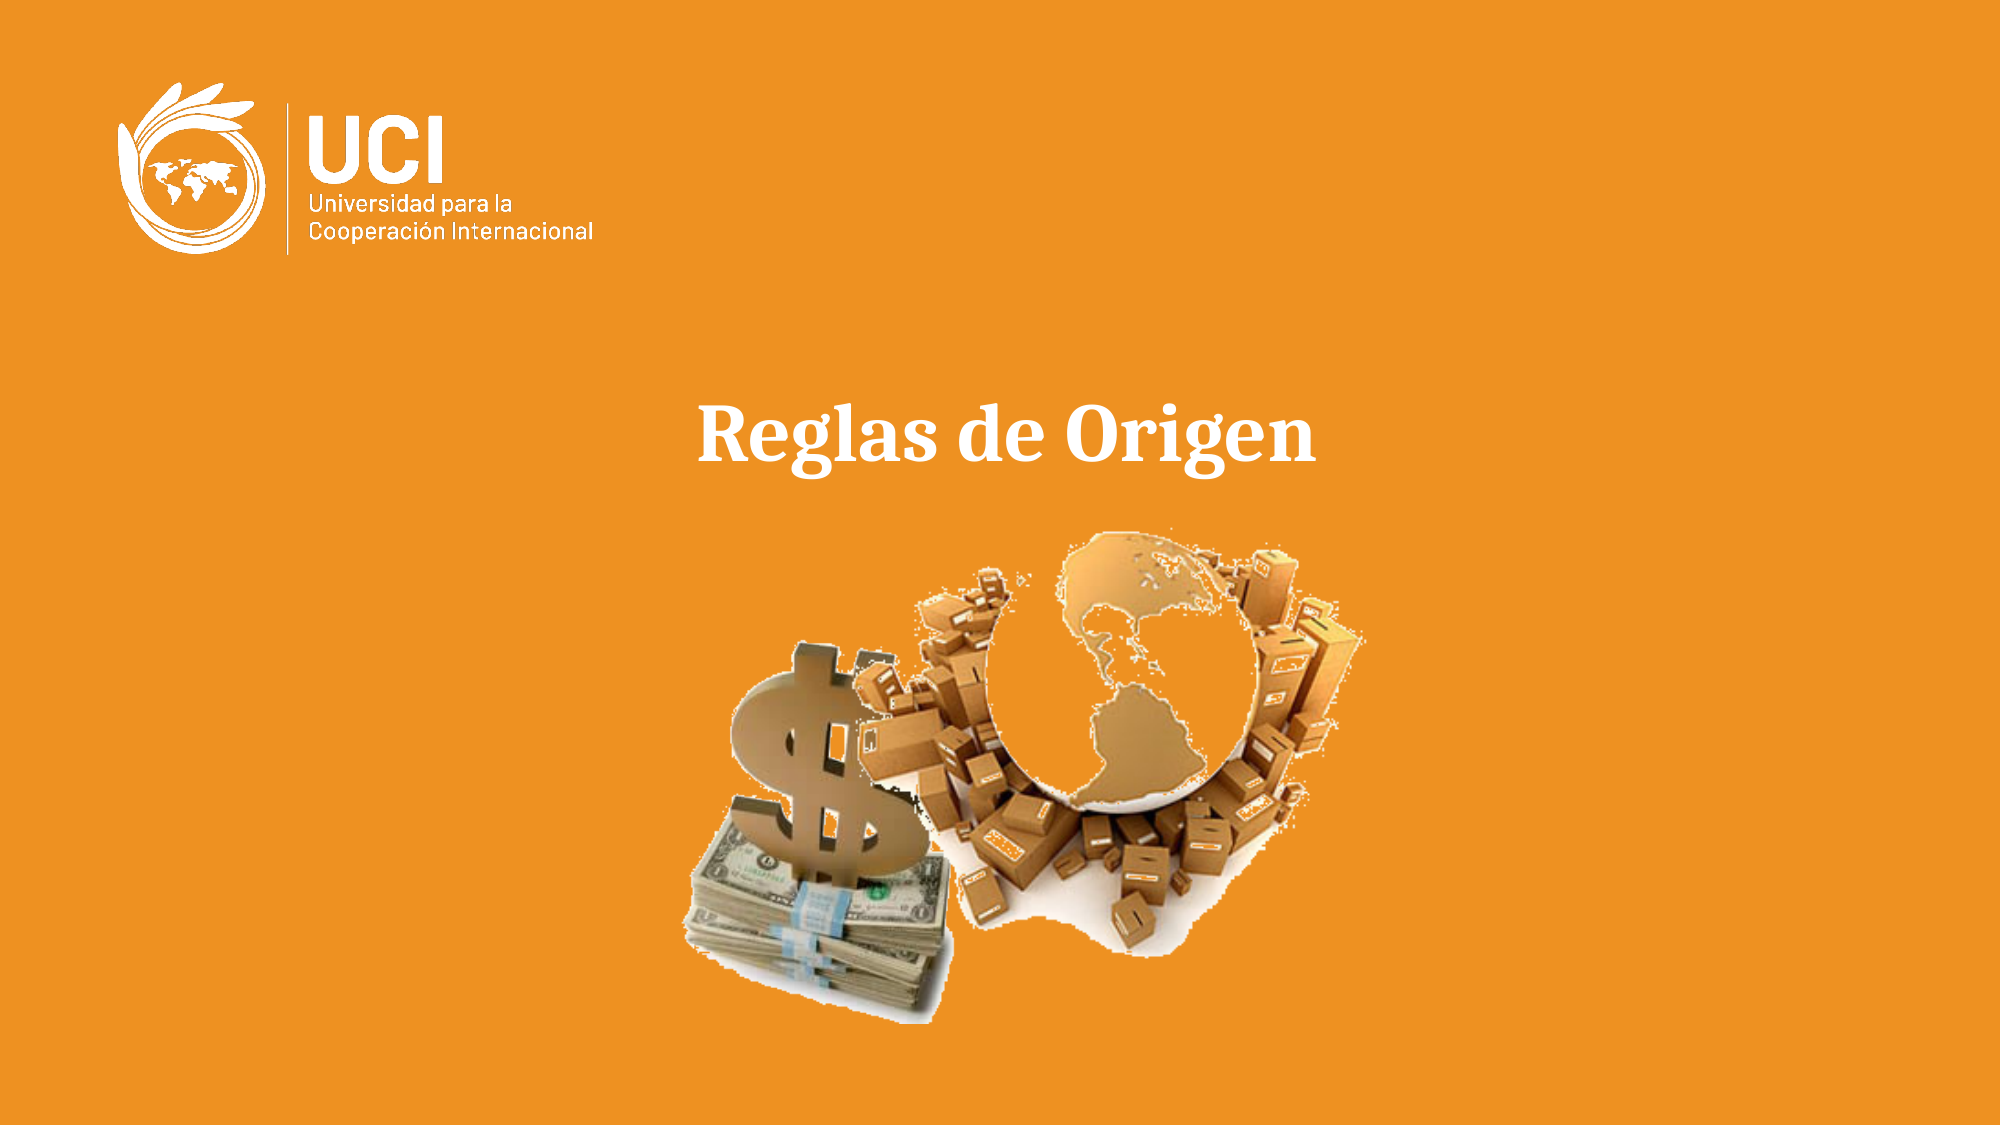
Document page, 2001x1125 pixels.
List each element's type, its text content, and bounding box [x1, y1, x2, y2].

picture [632, 0, 2000, 1125]
picture [90, 47, 618, 289]
text_box Reglas de Origen [144, 269, 1180, 487]
